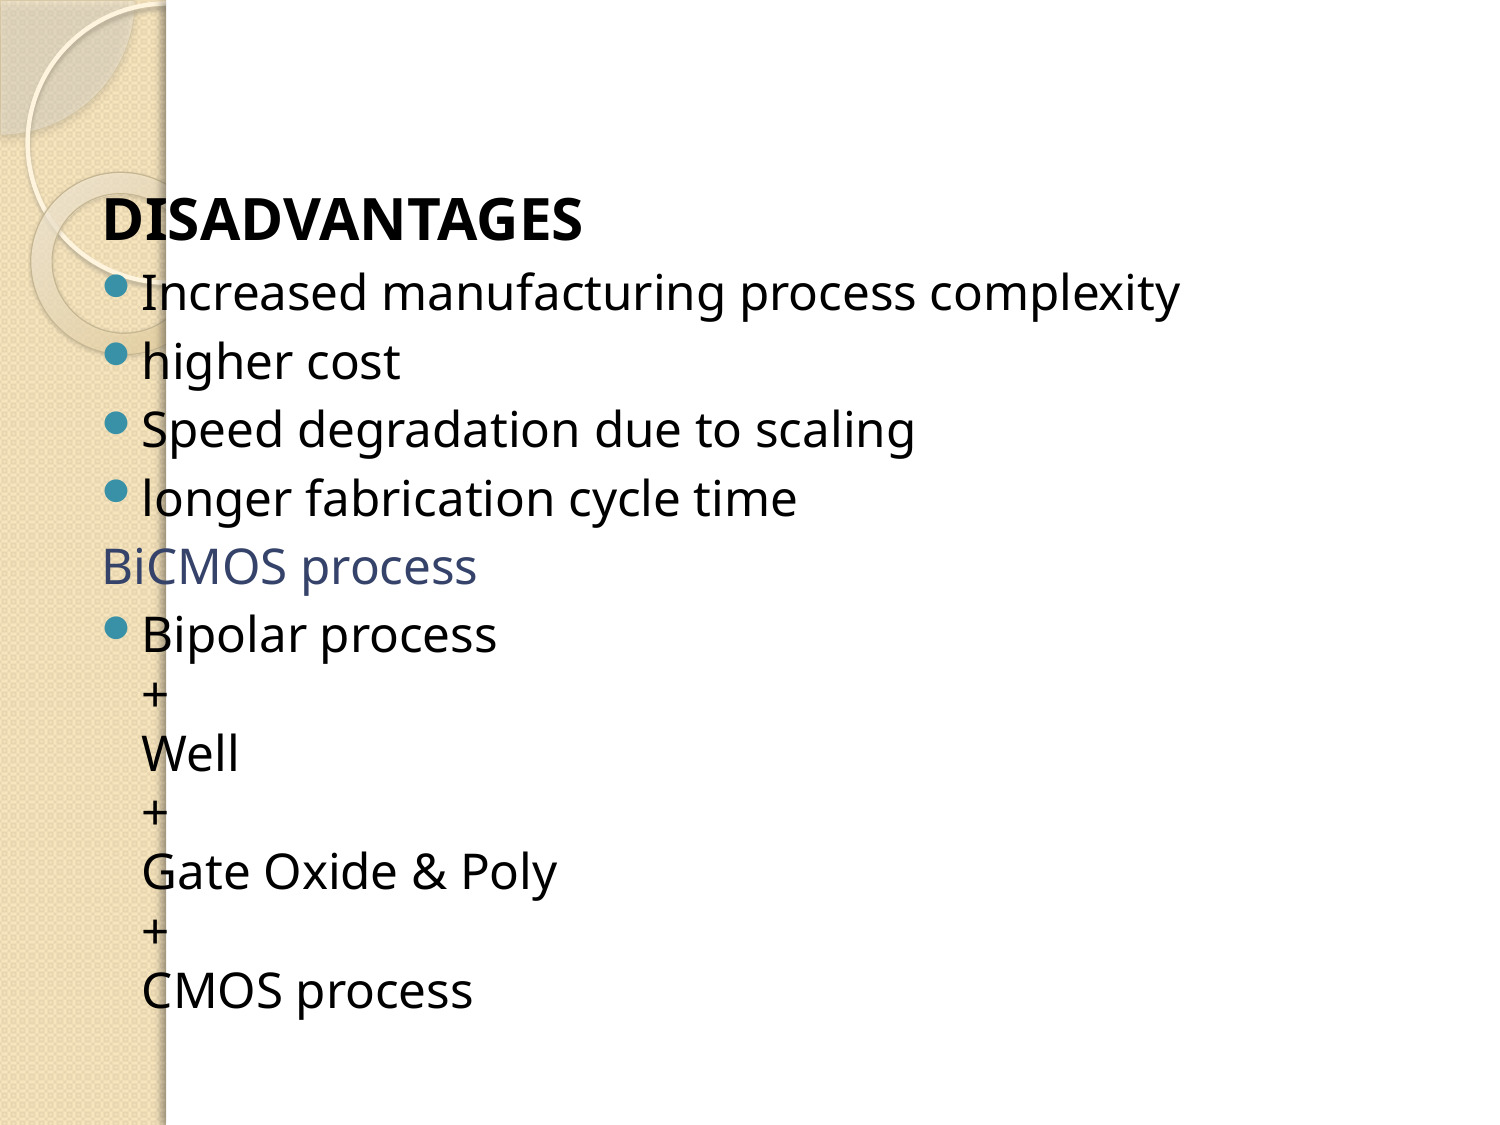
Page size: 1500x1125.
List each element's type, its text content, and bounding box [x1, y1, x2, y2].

list DISADVANTAGES Increased manufacturing process complexity higher cost Speed degradation due to scaling longer fabrication cycle time BiCMOS process Bipolar process + Well + Gate Oxide & Poly + CMOS process [75, 37, 1425, 1035]
